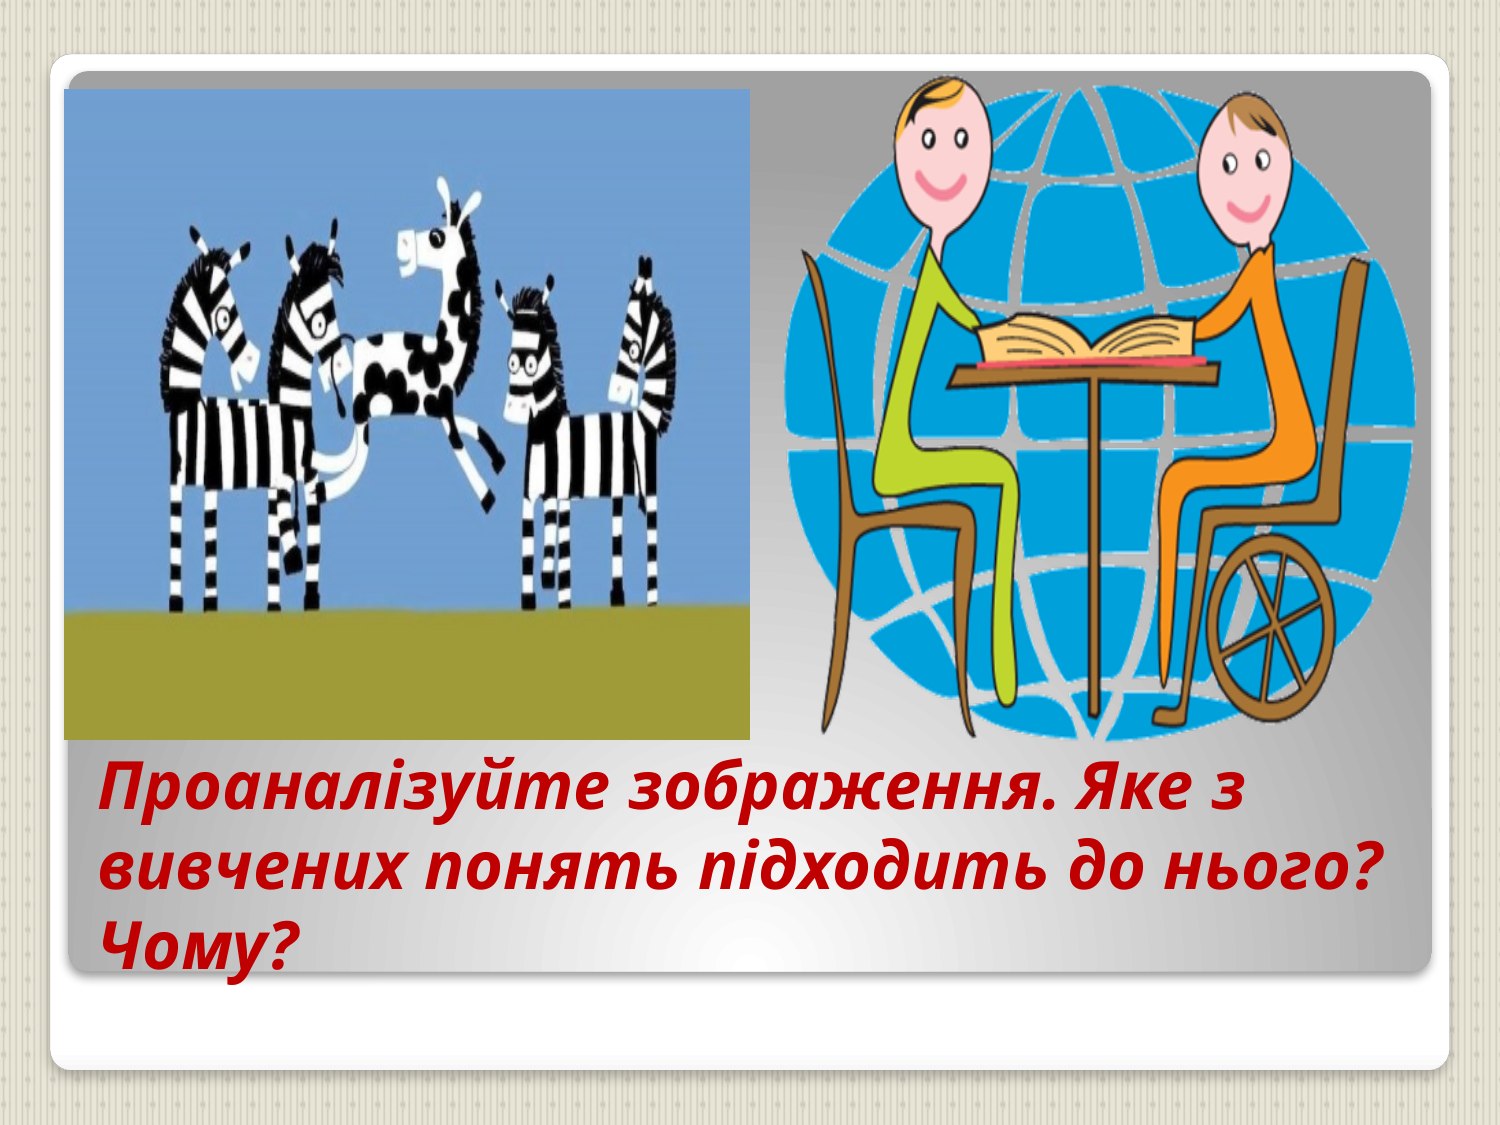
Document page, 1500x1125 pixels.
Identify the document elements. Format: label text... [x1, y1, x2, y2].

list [64, 89, 751, 740]
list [779, 66, 1426, 764]
title Проаналізуйте зображення. Яке з вивчених понять підходить до нього? Чому? [82, 846, 1425, 991]
